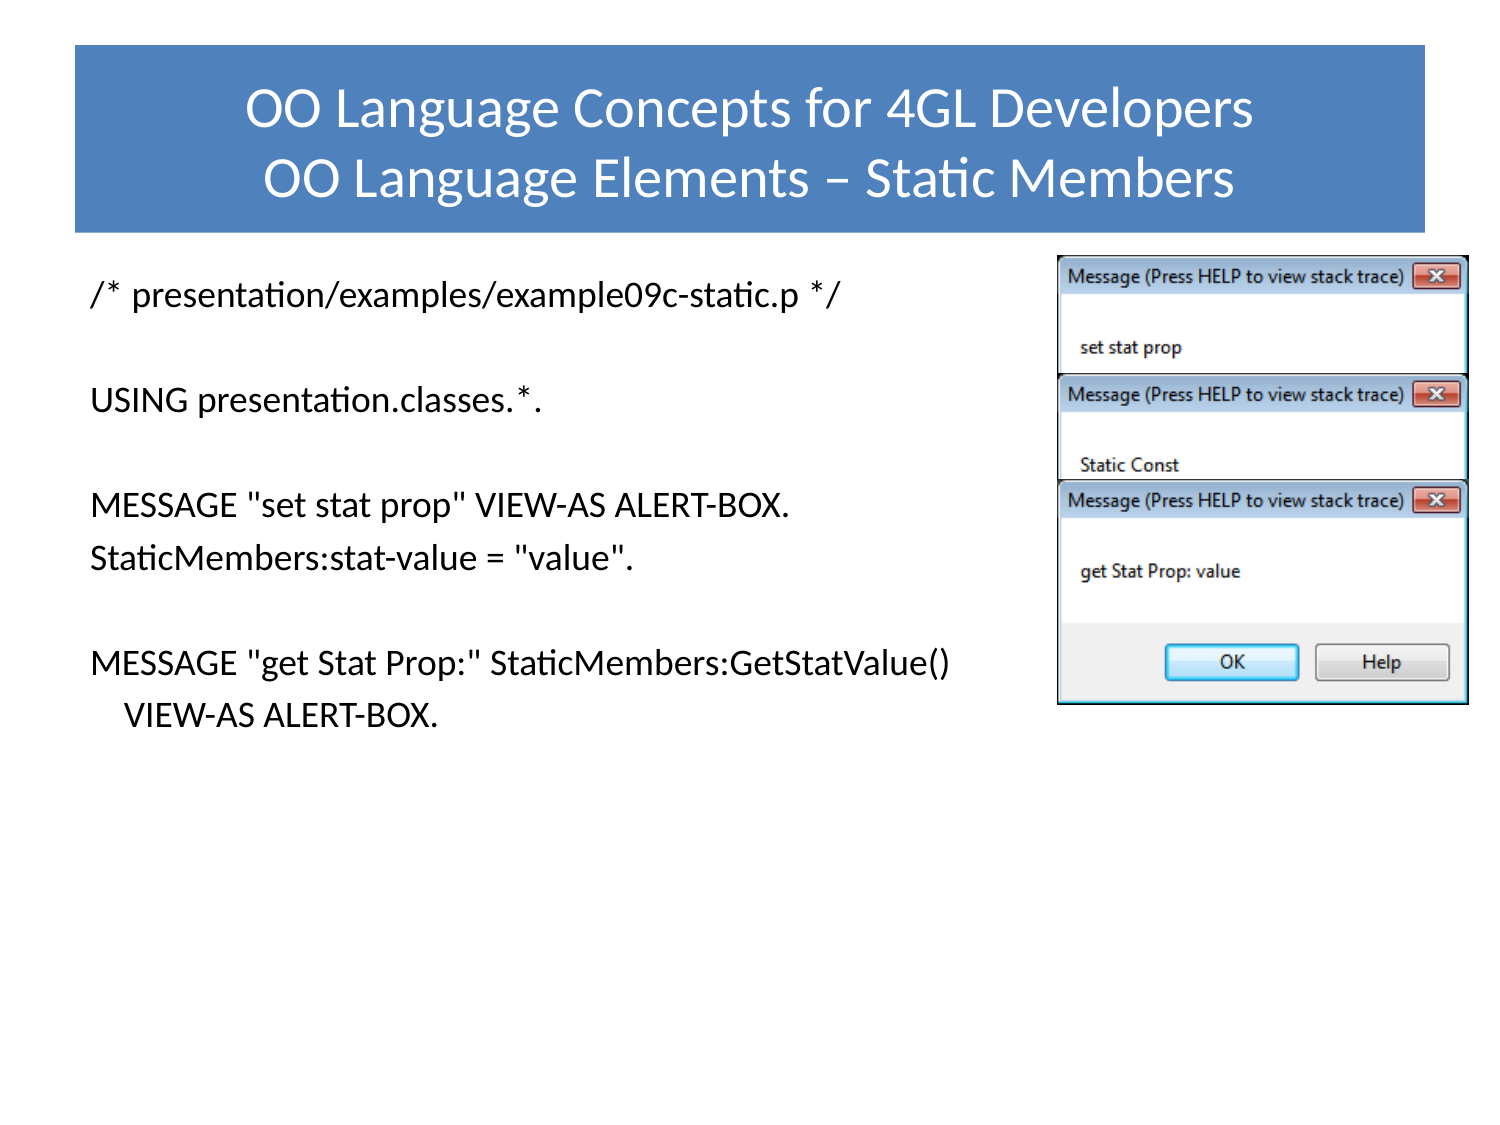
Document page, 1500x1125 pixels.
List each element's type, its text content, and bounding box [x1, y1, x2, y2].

picture [1056, 255, 1469, 705]
title OO Language Concepts for 4GL Developers OO Language Elements – Static Members [75, 45, 1425, 233]
list /* presentation/examples/example09c-static.p */ USING presentation.classes.*. MESSAGE "set stat prop" VIEW-AS ALERT-BOX. StaticMembers:stat-value = "value". MESSAGE "get Stat Prop:" StaticMembers:GetStatValue() VIEW-AS ALERT-BOX. [75, 262, 1425, 1005]
